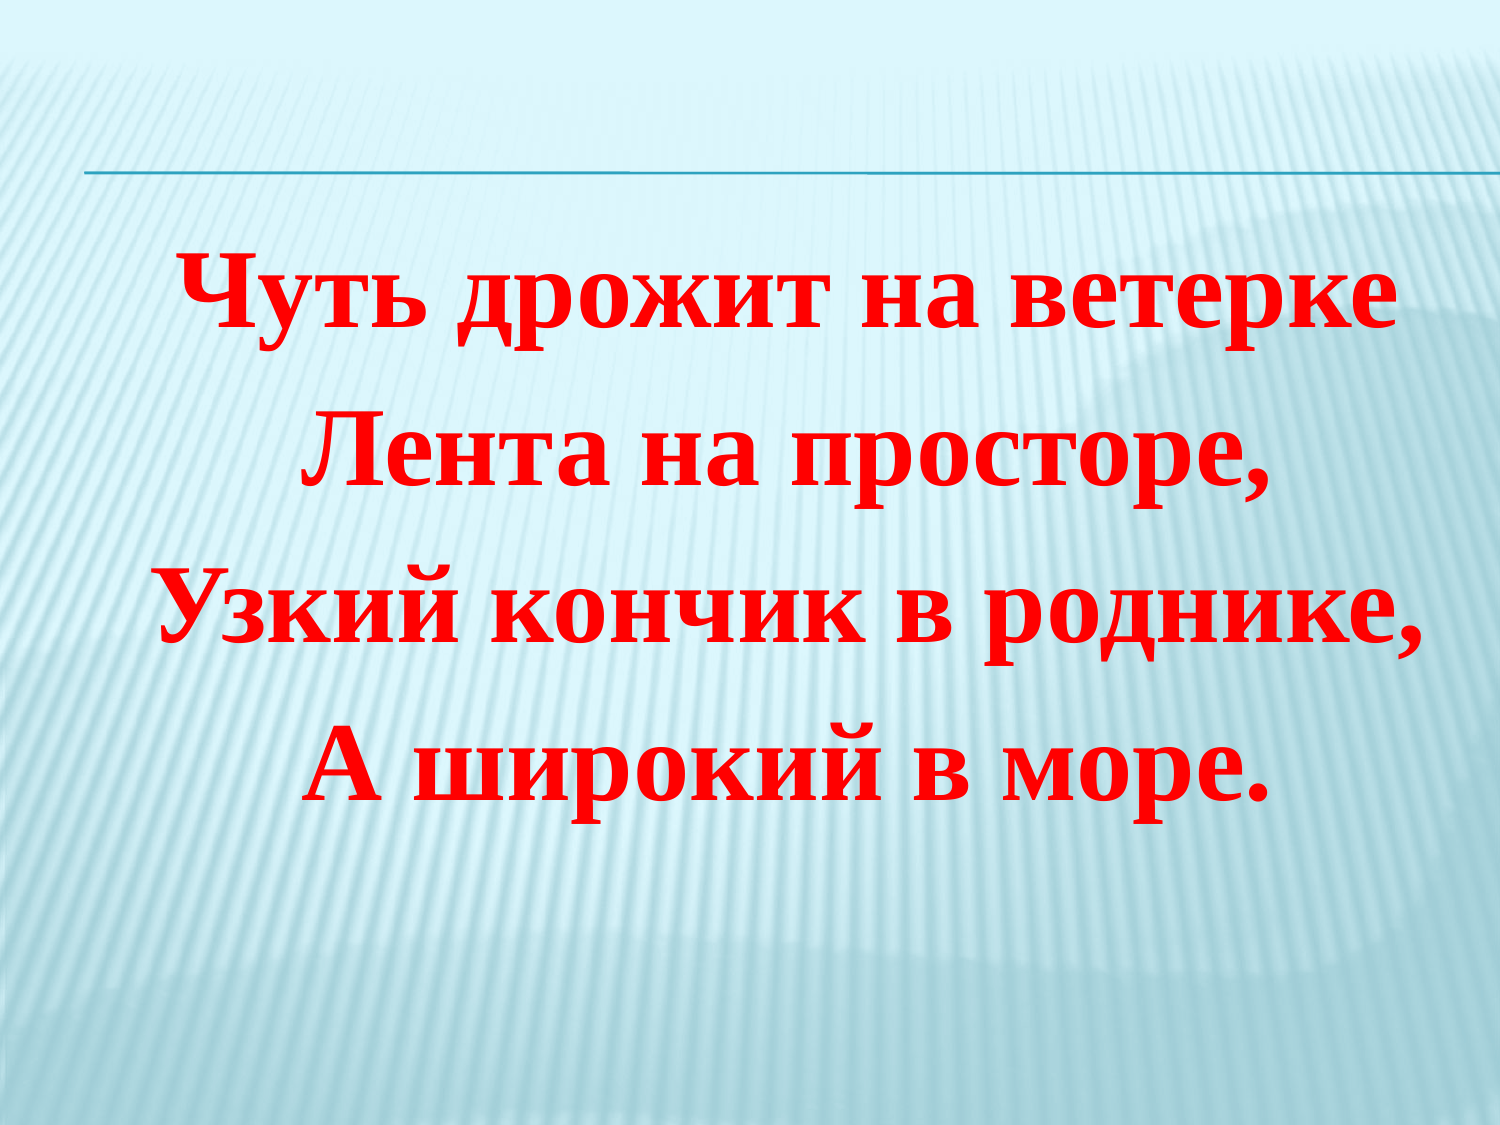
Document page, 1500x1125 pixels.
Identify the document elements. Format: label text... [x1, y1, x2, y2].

list Чуть дрожит на ветерке Лента на просторе, Узкий кончик в роднике, А широкий в море. [75, 208, 1500, 951]
